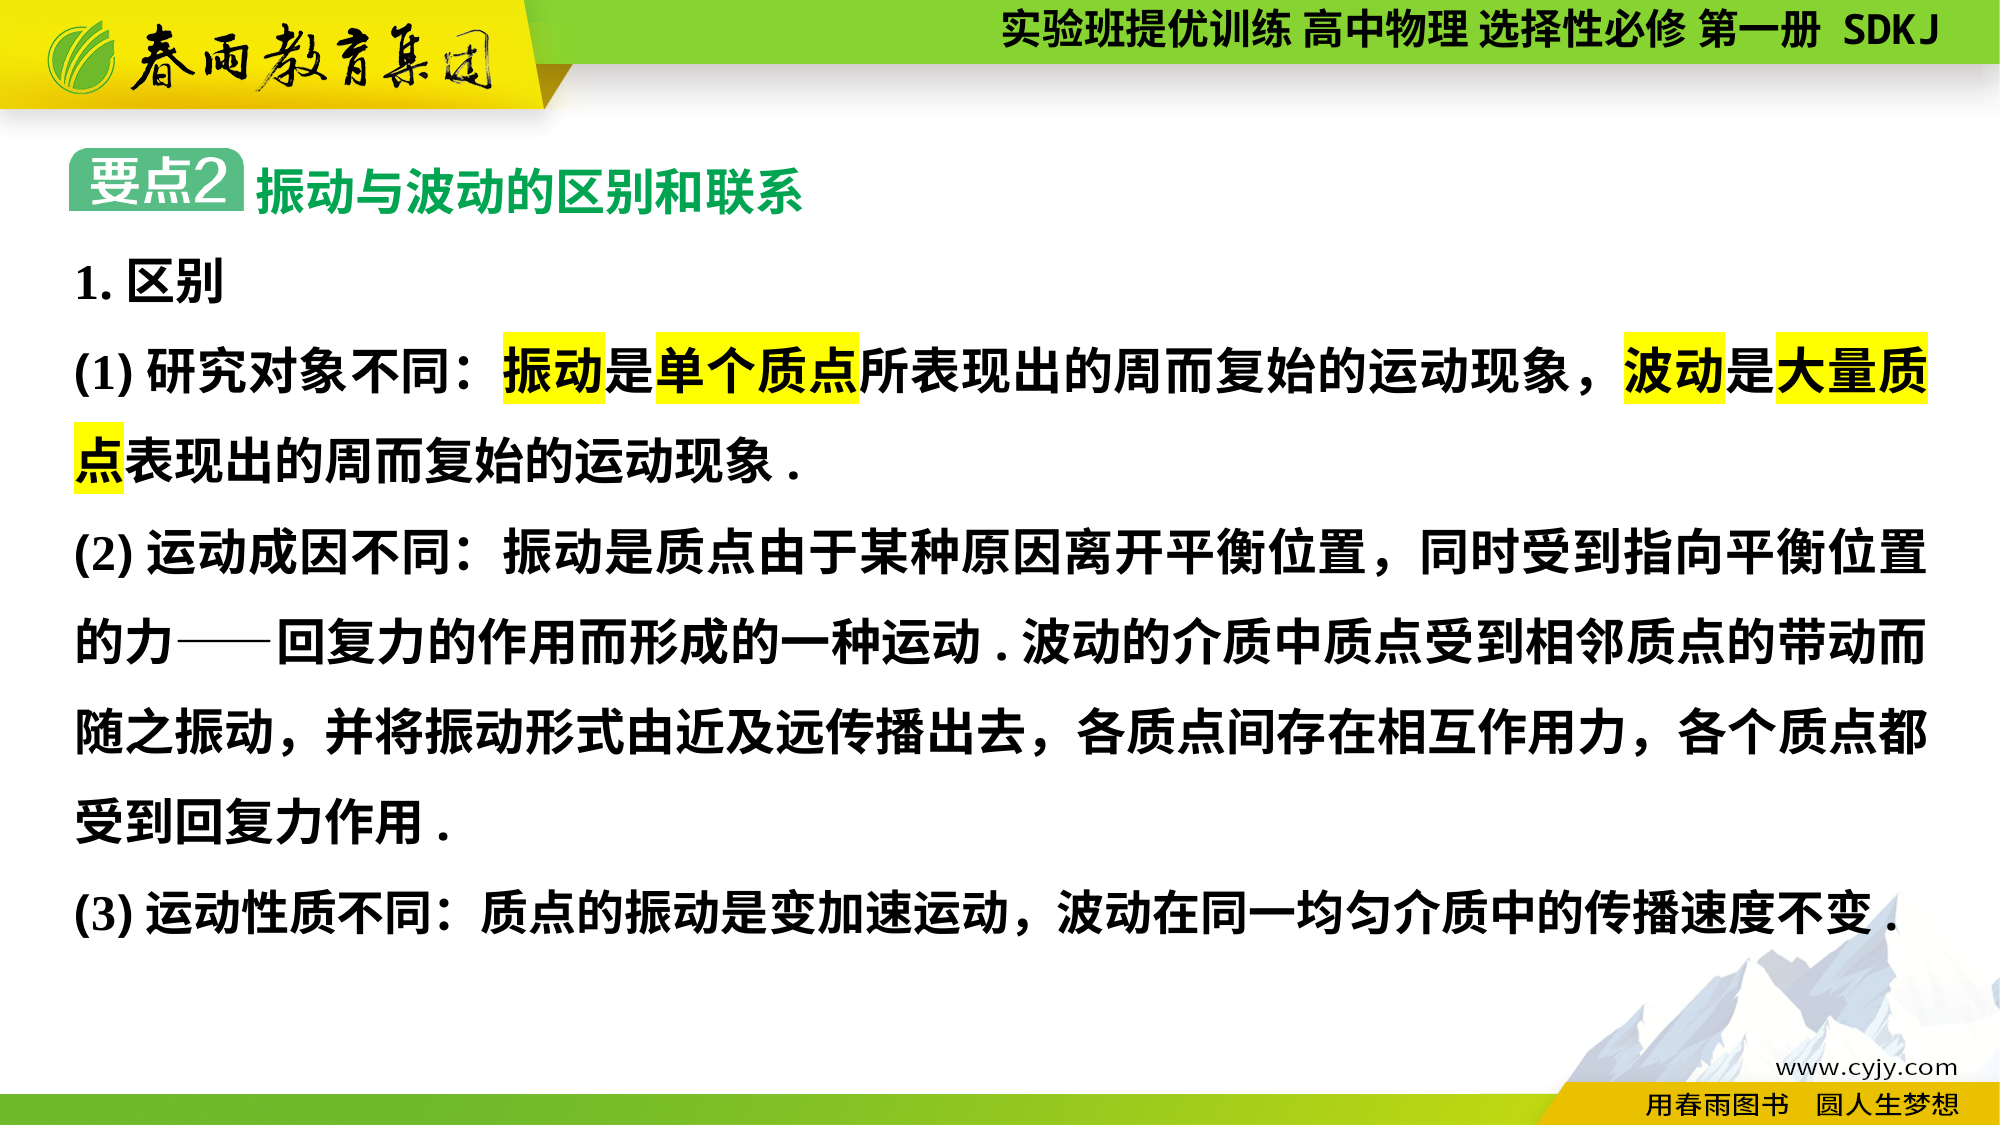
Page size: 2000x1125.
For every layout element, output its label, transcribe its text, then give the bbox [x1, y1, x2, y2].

picture [0, 0, 2000, 1125]
list 振动与波动的区别和联系 1.区别 (1)研究对象不同：振动是单个质点所表现出的周而复始的运动现象，波动是大量质点表现出的周而复始的运动现象. (2)运动成因不同：振动是质点由于某种原因离开平衡位置，同时受到指向平衡位置的力——回复力的作用而形成的一种运动.波动的介质中质点受到相邻质点的带动而随之振动，并将振动形式由近及远传播出去，各质点间存在相互作用力，各个质点都受到回复力作用. (3)运动性质不同：质点的振动是变加速运动，波动在同一均匀介质中的传播速度不变. [59, 122, 1944, 944]
